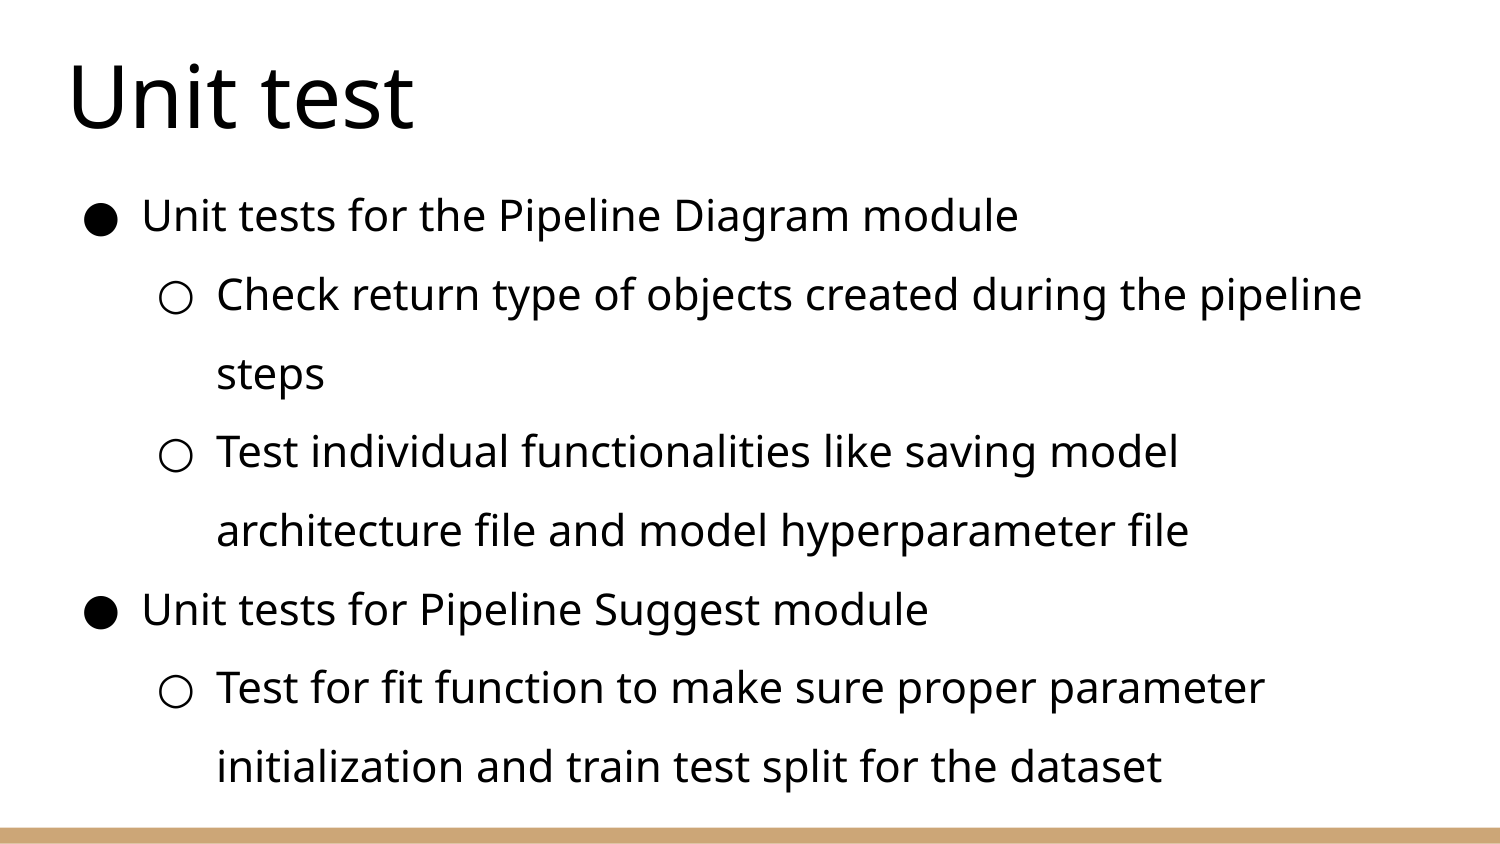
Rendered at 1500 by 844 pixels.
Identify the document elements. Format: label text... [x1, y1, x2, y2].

list Unit tests for the Pipeline Diagram module Check return type of objects created during the pipeline steps Test individual functionalities like saving model architecture file and model hyperparameter file Unit tests for Pipeline Suggest module Test for fit function to make sure proper parameter initialization and train test split for the dataset [51, 146, 1449, 697]
title Unit test [51, 25, 1449, 146]
